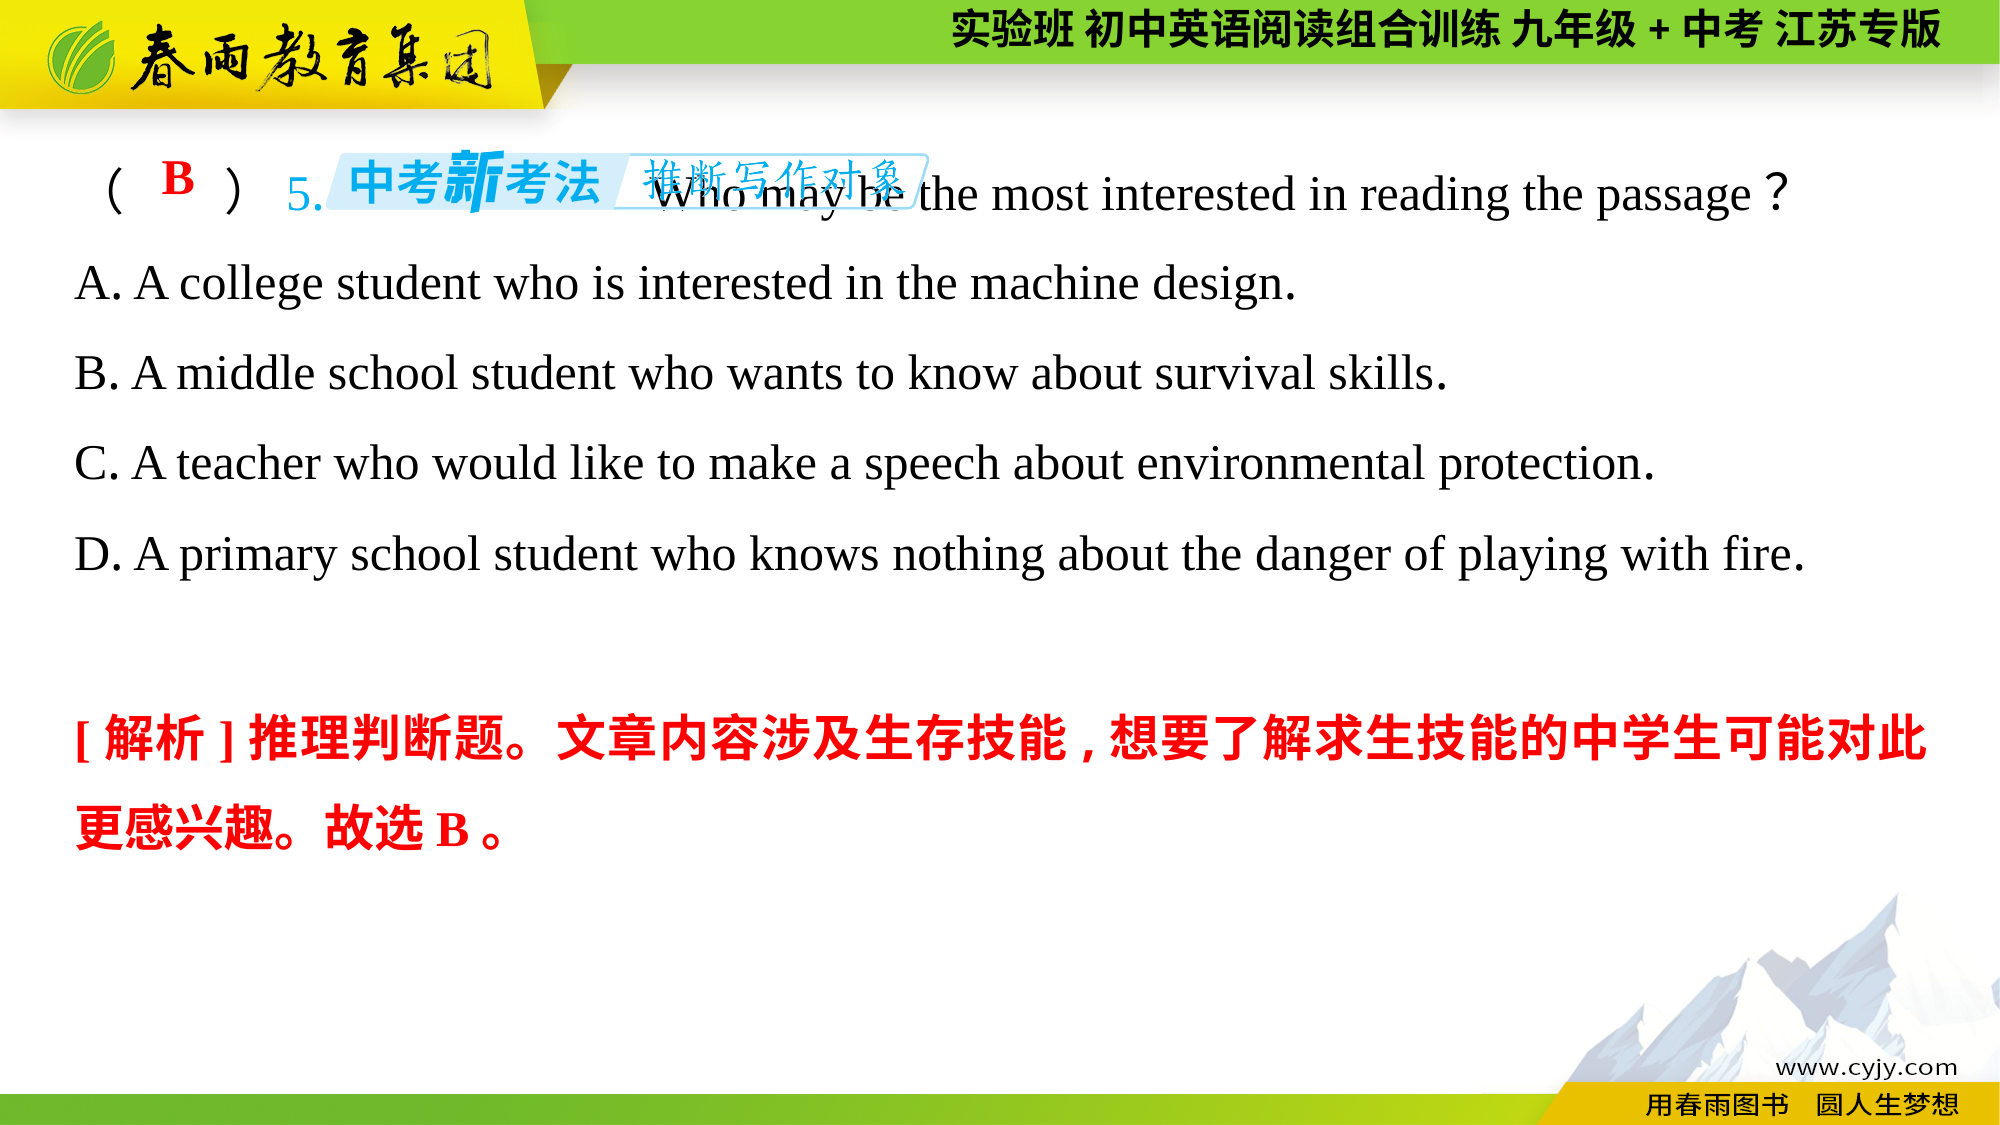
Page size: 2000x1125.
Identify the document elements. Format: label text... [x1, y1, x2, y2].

text_box B [146, 137, 210, 213]
text_box [解析]推理判断题。文章内容涉及生存技能,想要了解求生技能的中学生可能对此更感兴趣。故选B。 [59, 668, 1944, 864]
picture [0, 0, 2000, 1125]
list （ ）5. Who may be the most interested in reading the passage？ A. A college student who is interested in the machine design. B. A middle school student who wants to know about survival skills. C. A teacher who would like to make a speech about environmental protection. D. A primary school student who knows nothing about the danger of playing with fire. [59, 122, 1944, 668]
